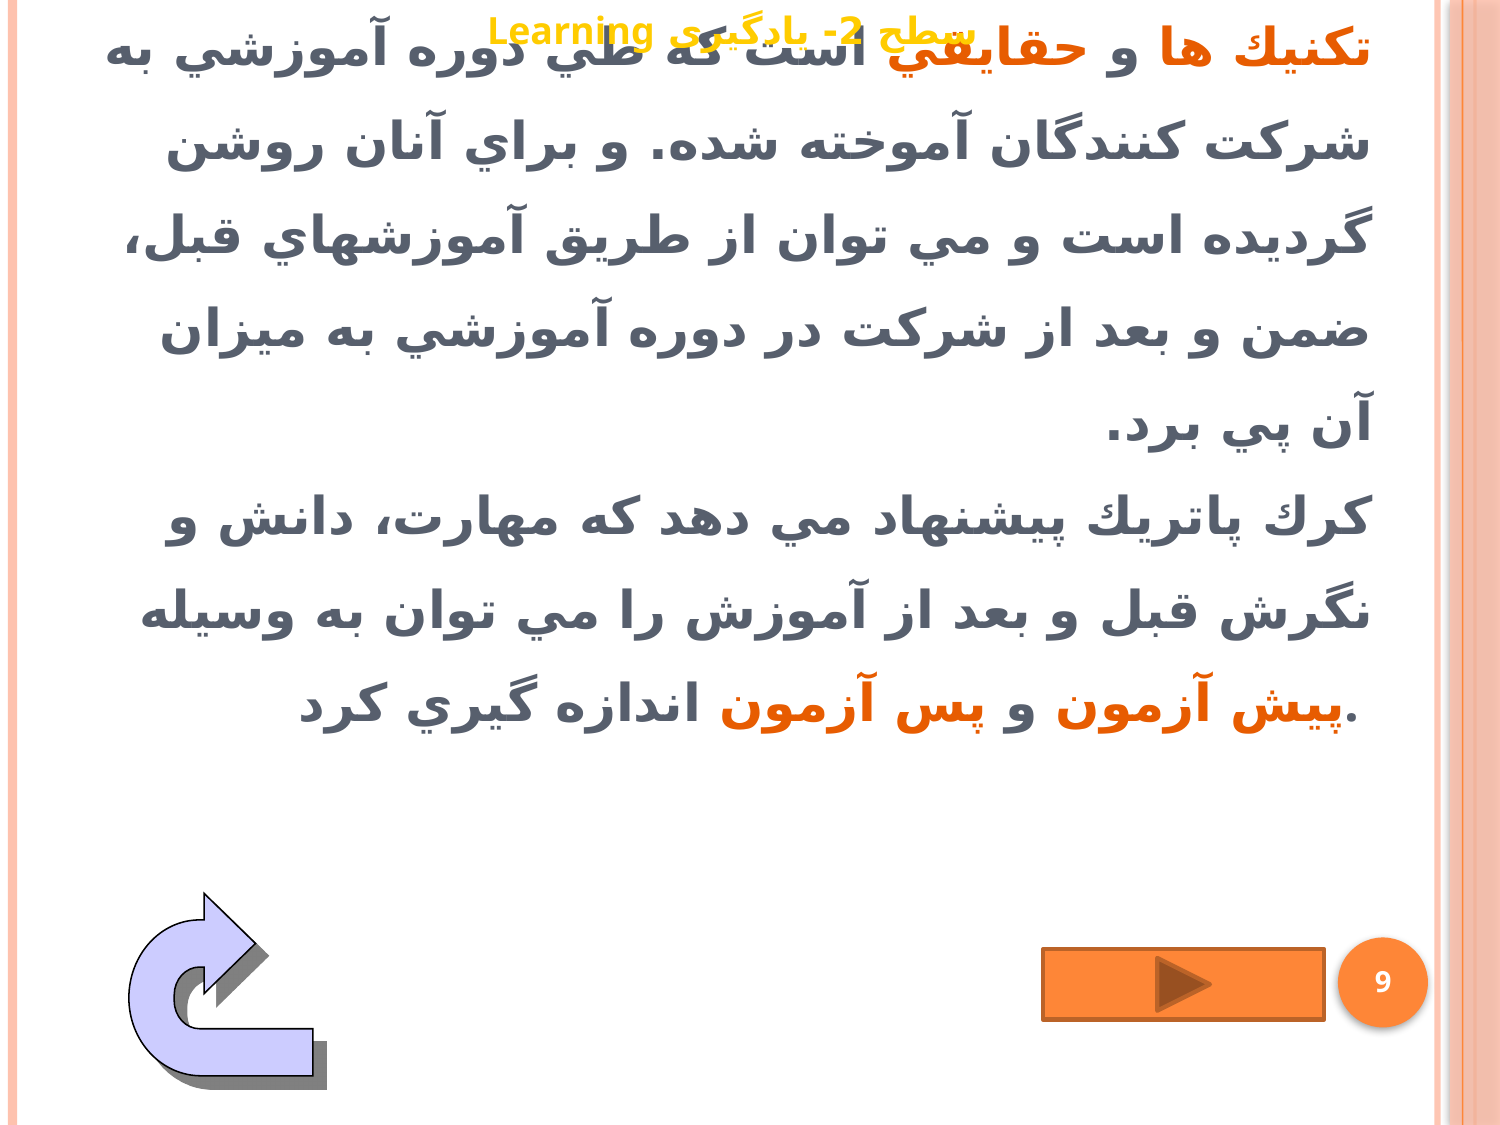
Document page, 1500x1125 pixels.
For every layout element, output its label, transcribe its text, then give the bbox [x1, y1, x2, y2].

text_box سطح 2- یادگیری Learning [135, 0, 1330, 60]
text_box [1041, 947, 1326, 1022]
title يادگيري عبارت است از تعيين ميزان، مهارتها، تكنيك ها و حقايقي است كه طي دوره آموزشي به شركت كنندگان آموخته شده. و براي آنان روشن گرديده است و مي توان از طريق آموزشهاي قبل، ضمن و بعد از شركت در دوره آموزشي به ميزان آن پي برد. كرك پاتريك پيشنهاد مي دهد كه مهارت، دانش و نگرش قبل و بعد از آموزش را مي توان به وسيله پيش آزمون و پس آزمون اندازه گيري كرد. [75, 45, 1388, 740]
slide_number 9 [1333, 940, 1434, 1027]
text_box [128, 893, 313, 1076]
